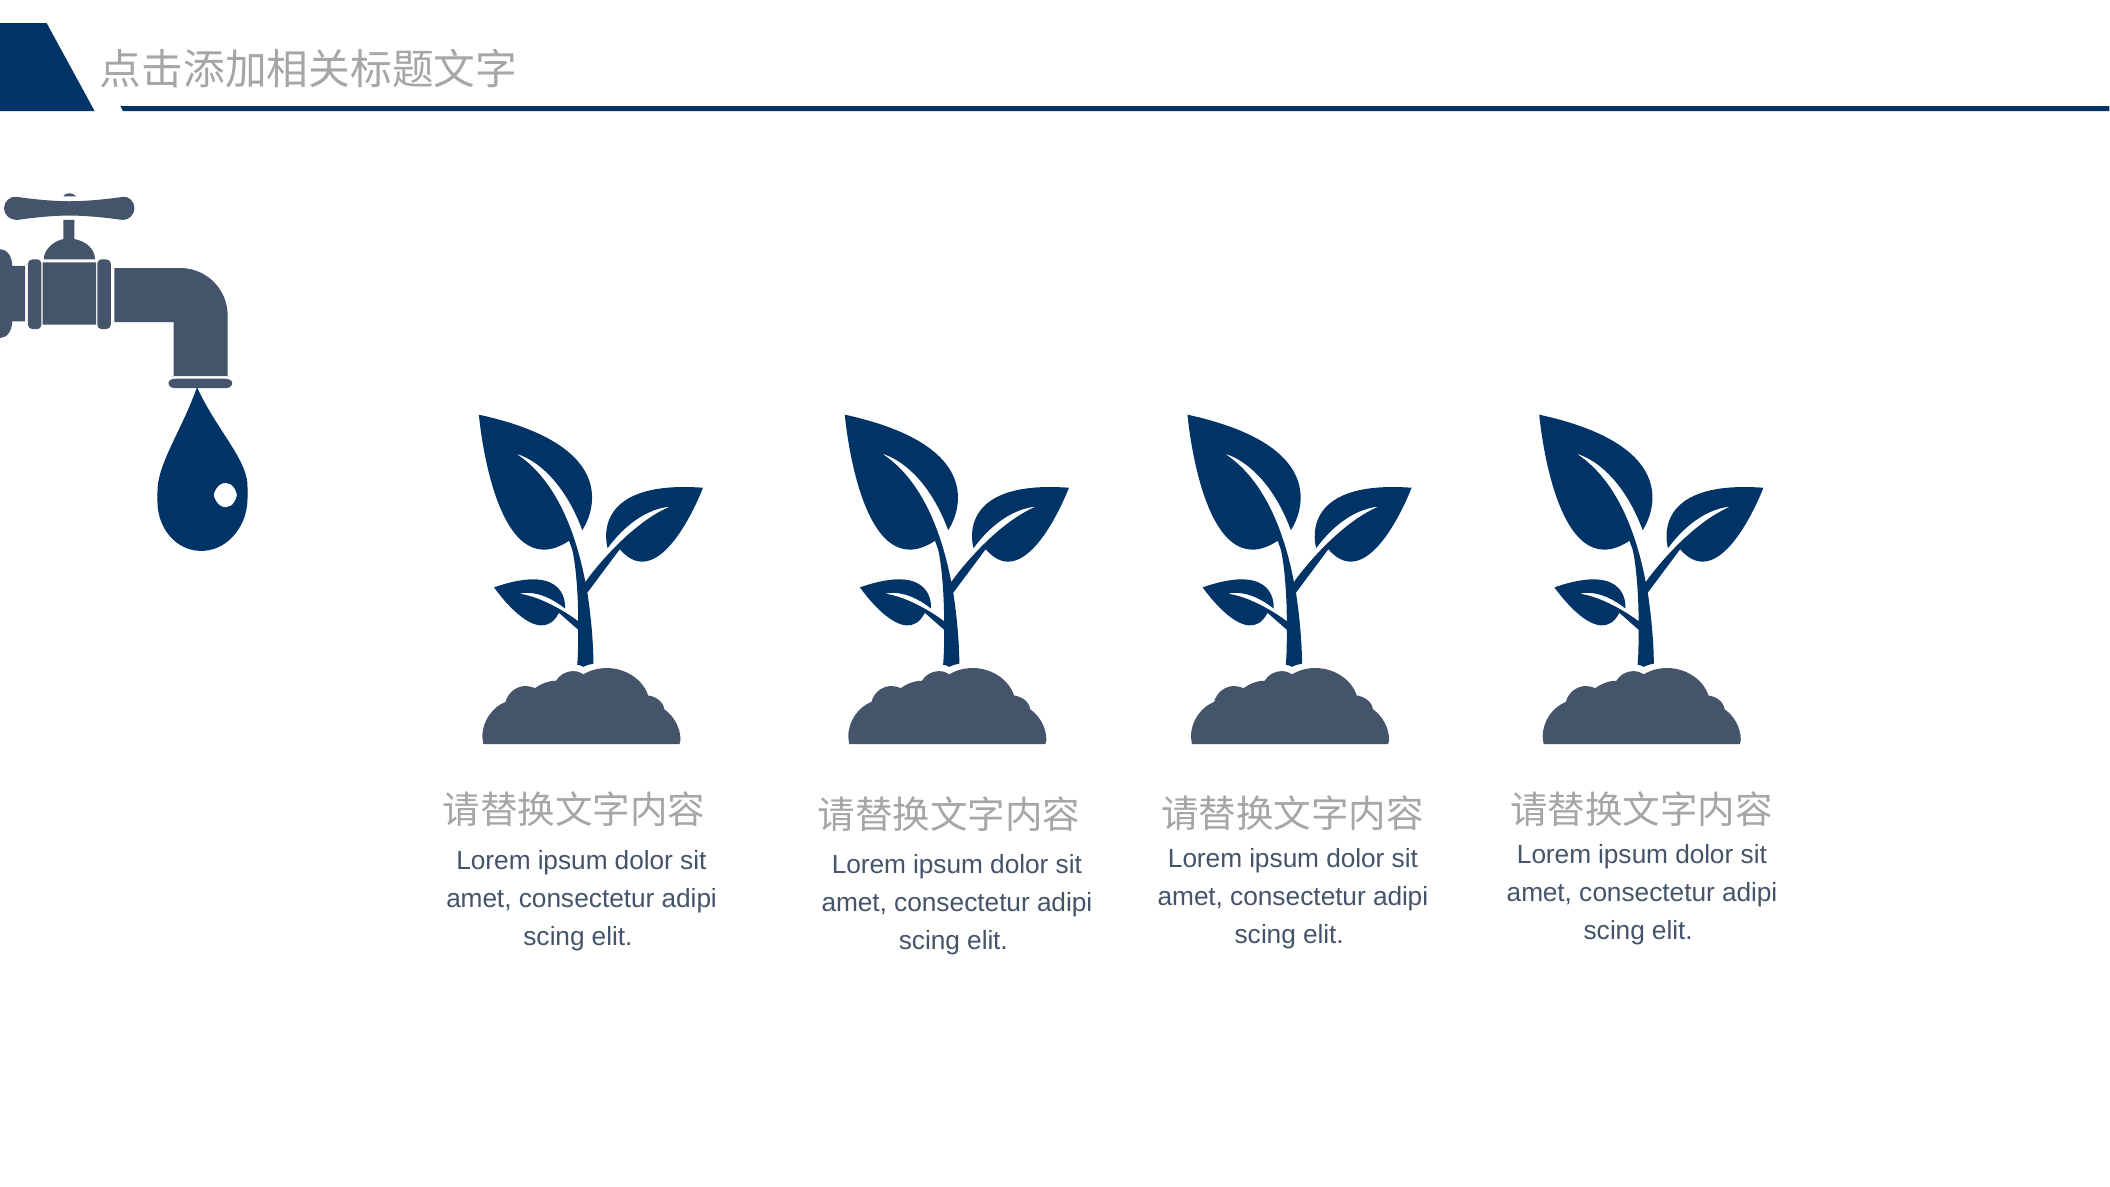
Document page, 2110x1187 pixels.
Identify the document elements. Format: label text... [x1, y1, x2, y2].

text_box [63, 193, 77, 197]
text_box [214, 478, 237, 494]
text_box [42, 262, 97, 325]
text_box 请替换文字内容 Lorem ipsum dolor sit amet, consectetur adipi scing elit. [1483, 769, 1800, 970]
text_box 请替换文字内容 Lorem ipsum dolor sit amet, consectetur adipi scing elit. [426, 769, 737, 968]
text_box [482, 668, 681, 745]
text_box [0, 22, 97, 113]
text_box 请替换文字内容 Lorem ipsum dolor sit amet, consectetur adipi scing elit. [802, 774, 1112, 973]
text_box [157, 392, 248, 545]
text_box [0, 249, 26, 339]
text_box [1187, 414, 1412, 667]
text_box [168, 378, 233, 389]
text_box [97, 259, 111, 330]
text_box [113, 267, 231, 378]
text_box [27, 259, 42, 330]
text_box 请替换文字内容 Lorem ipsum dolor sit amet, consectetur adipi scing elit. [1134, 773, 1451, 970]
text_box [4, 196, 135, 220]
text_box [157, 501, 248, 551]
text_box 点击添加相关标题文字 [99, 42, 603, 93]
text_box [1542, 668, 1741, 745]
text_box [848, 668, 1047, 745]
text_box [43, 219, 96, 260]
text_box [157, 389, 248, 489]
text_box [1190, 668, 1390, 745]
text_box [1539, 414, 1764, 667]
text_box [478, 414, 703, 667]
text_box [214, 494, 237, 512]
text_box [118, 104, 2110, 113]
text_box [844, 414, 1069, 667]
